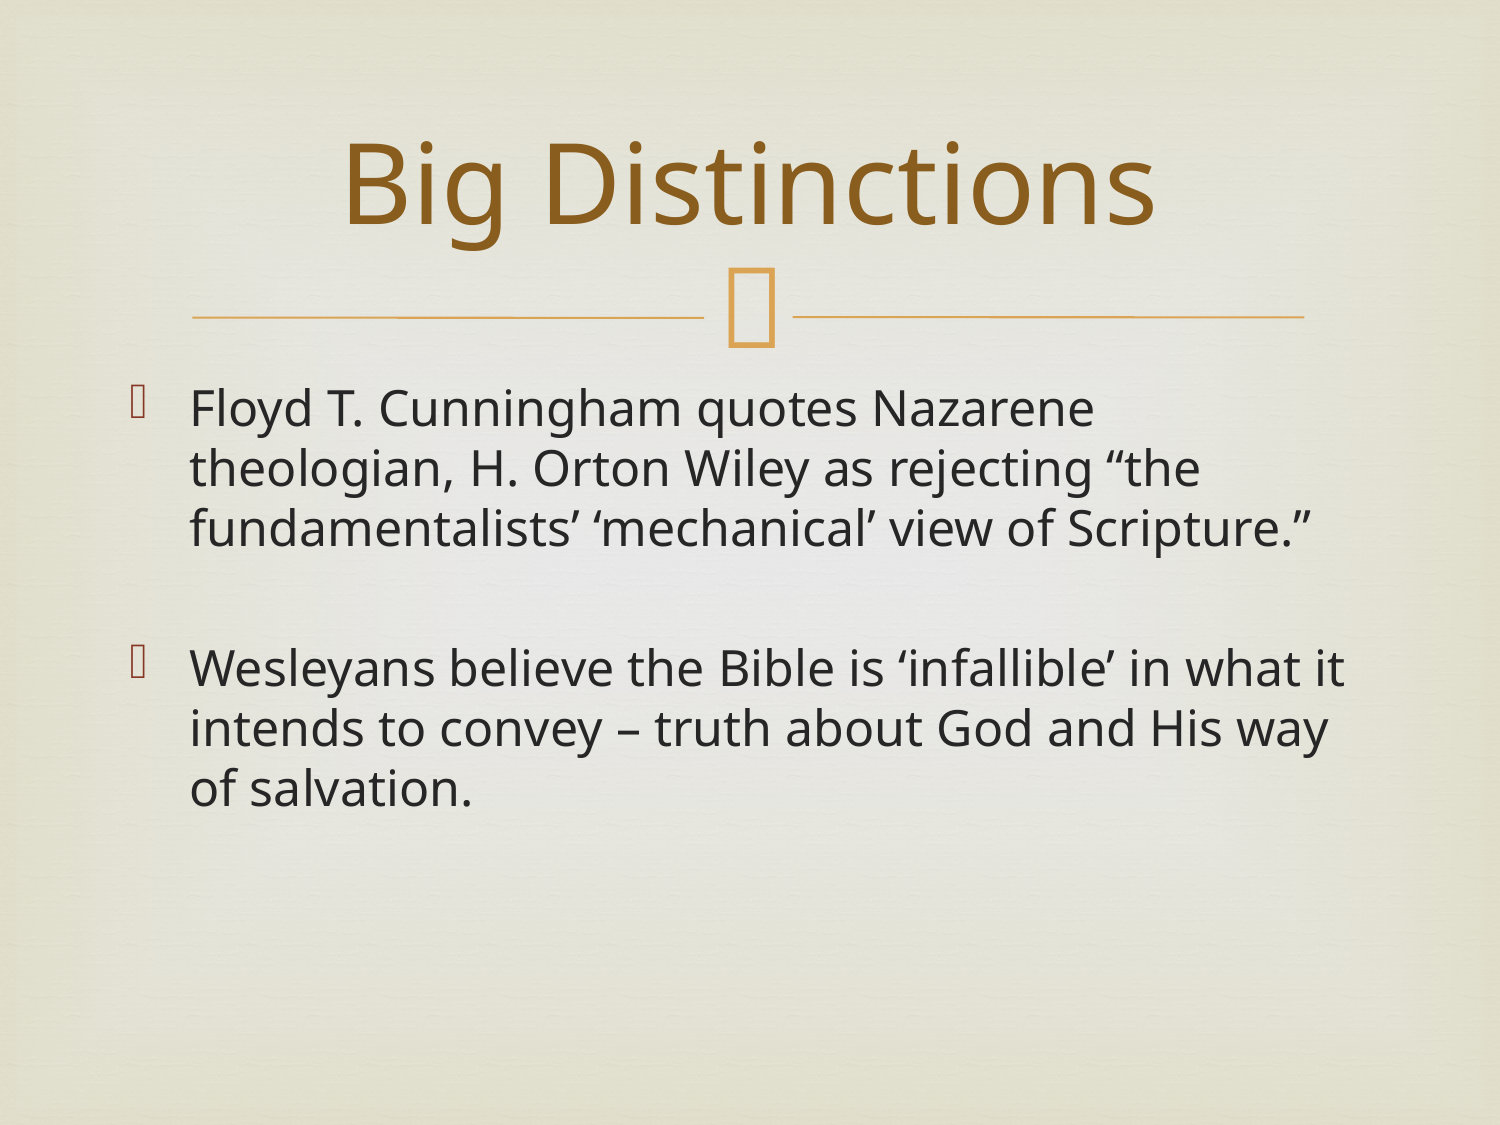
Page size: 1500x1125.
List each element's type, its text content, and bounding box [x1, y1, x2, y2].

list Floyd T. Cunningham quotes Nazarene theologian, H. Orton Wiley as rejecting “the fundamentalists’ ‘mechanical’ view of Scripture.” Wesleyans believe the Bible is ‘infallible’ in what it intends to convey – truth about God and His way of salvation. [114, 368, 1386, 1005]
title Big Distinctions [112, 93, 1386, 267]
